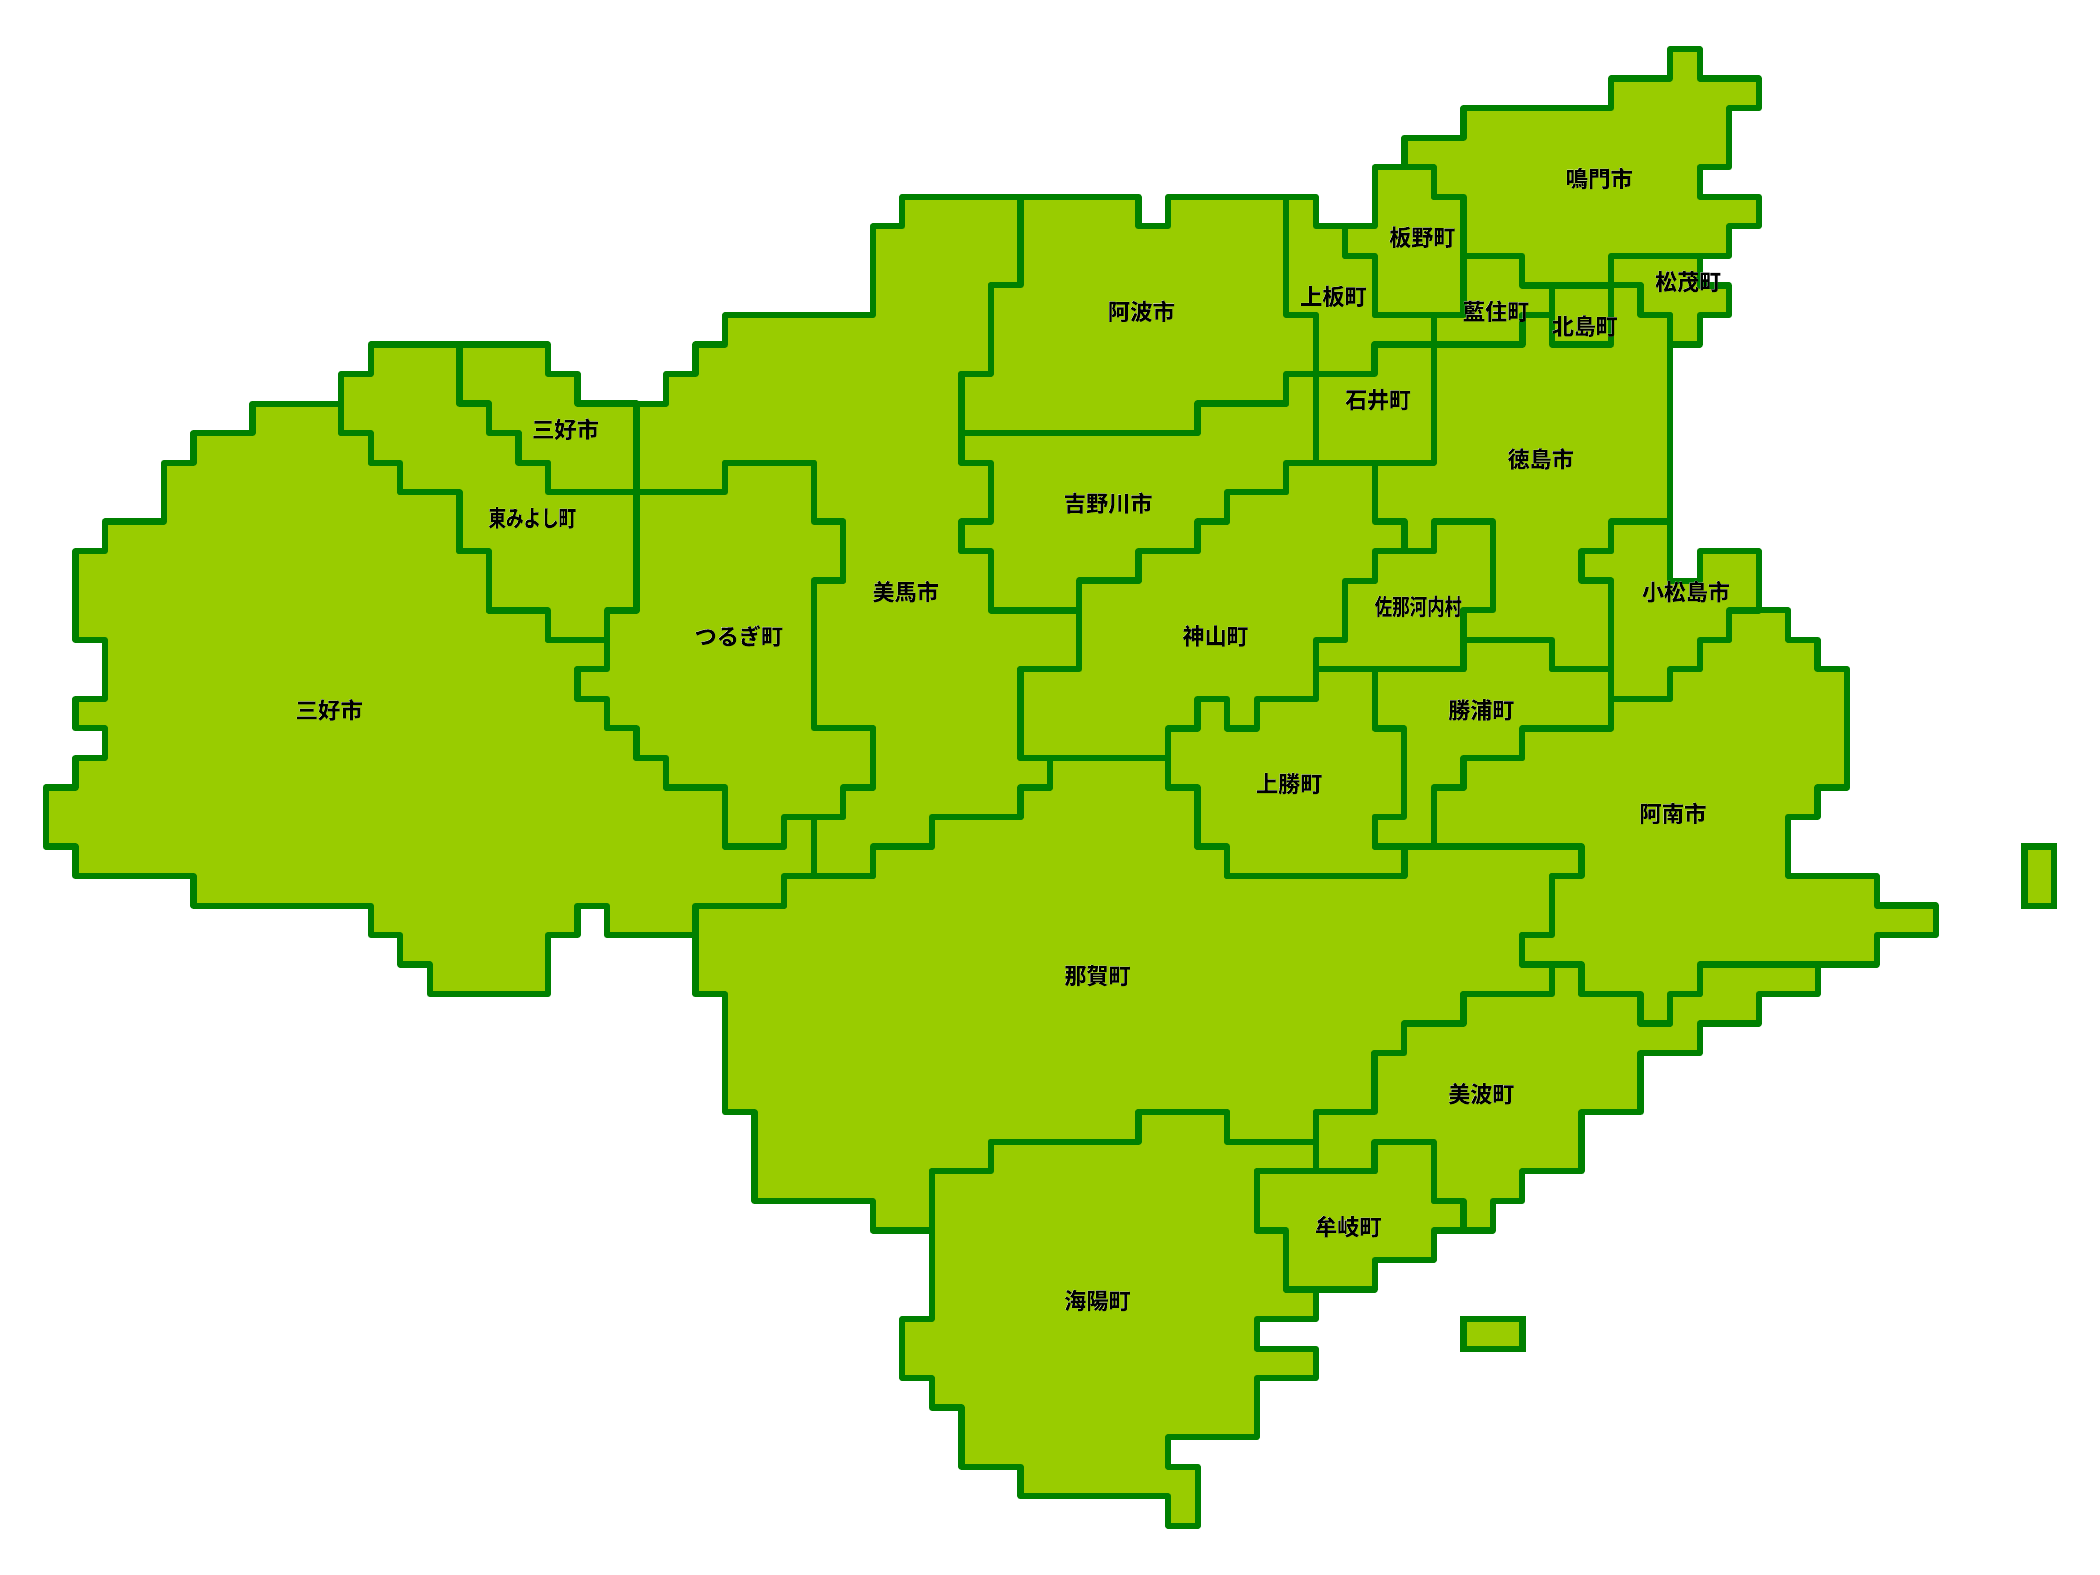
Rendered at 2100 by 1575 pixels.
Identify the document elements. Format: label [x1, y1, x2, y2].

text_box [1256, 772, 1322, 795]
text_box [1389, 225, 1455, 249]
text_box [1463, 299, 1529, 323]
text_box [1064, 1289, 1131, 1312]
text_box [1064, 491, 1153, 515]
text_box [1064, 964, 1131, 987]
text_box [1566, 167, 1633, 190]
text_box [532, 417, 599, 441]
text_box [1655, 270, 1721, 293]
text_box [1551, 314, 1618, 338]
text_box [1640, 801, 1706, 825]
text_box [1300, 285, 1367, 308]
text_box [1507, 447, 1574, 470]
text_box [1315, 1215, 1382, 1238]
text_box [1448, 698, 1514, 721]
text_box [1108, 299, 1175, 323]
text_box [296, 698, 363, 721]
text_box [695, 624, 783, 647]
text_box [1345, 388, 1411, 411]
text_box [1448, 1082, 1514, 1105]
text_box [1374, 595, 1462, 618]
text_box [45, 48, 2055, 1526]
text_box [488, 506, 576, 530]
text_box [1641, 580, 1730, 603]
text_box [1182, 624, 1249, 647]
text_box [872, 580, 939, 603]
